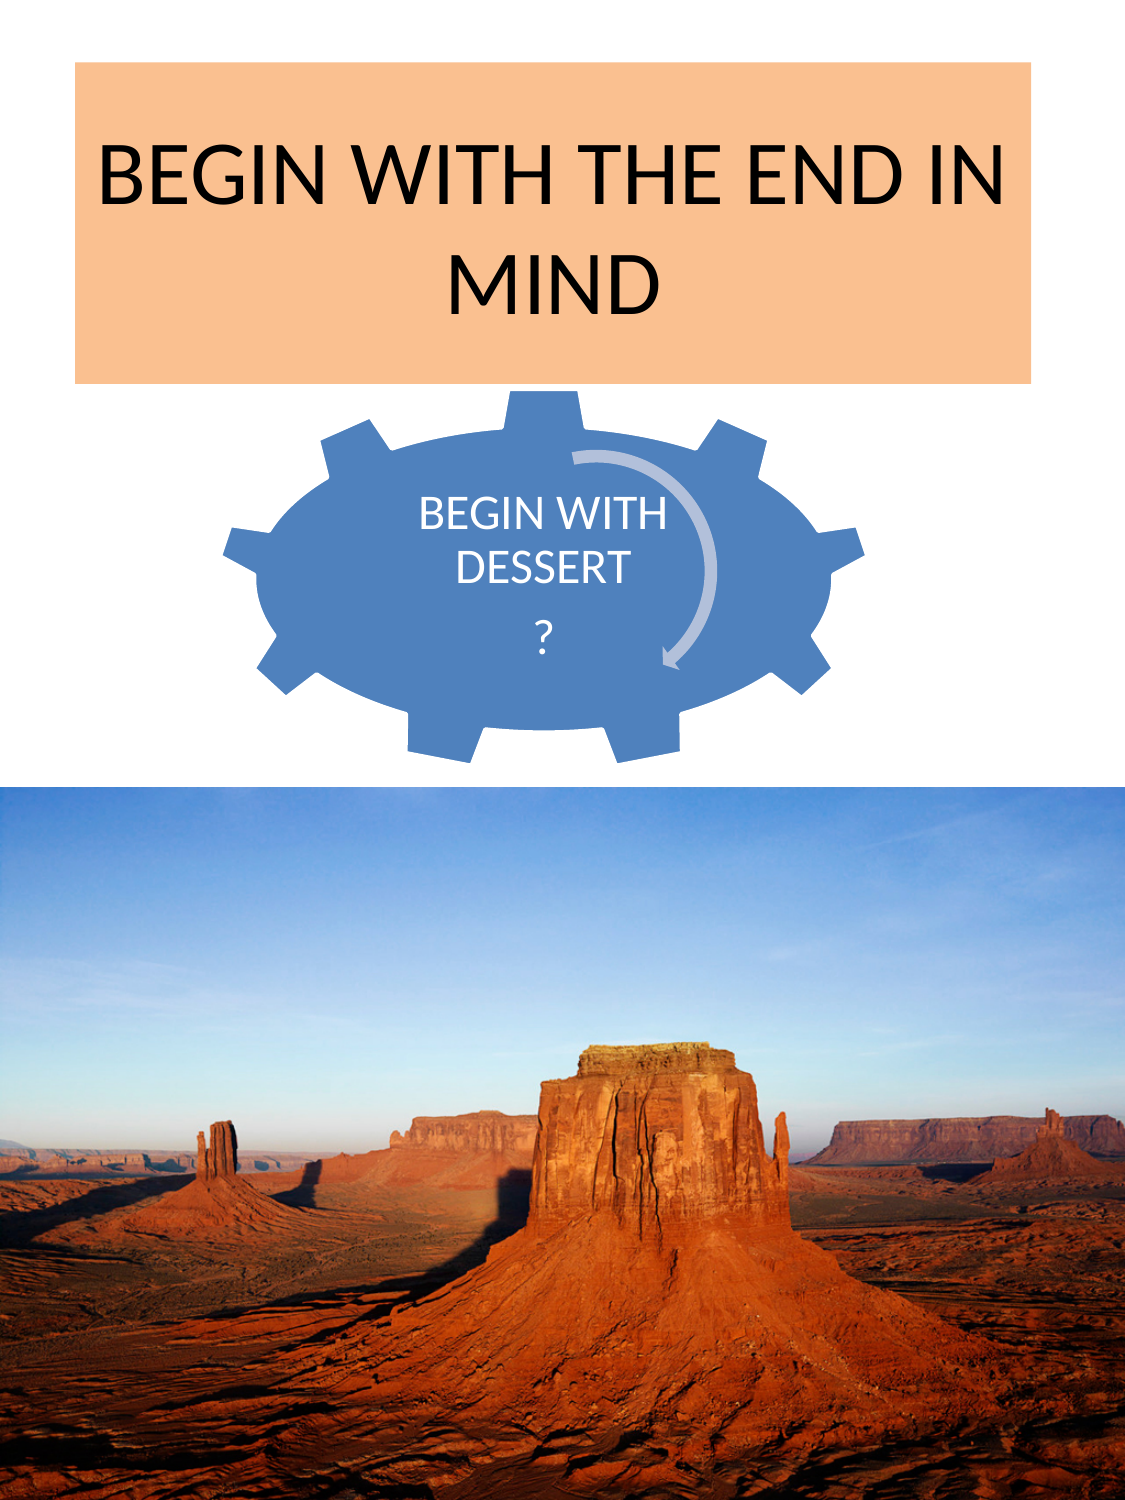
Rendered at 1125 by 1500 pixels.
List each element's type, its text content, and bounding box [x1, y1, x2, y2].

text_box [174, 387, 963, 772]
title BEGIN WITH THE END IN MIND [75, 62, 1032, 384]
picture [0, 787, 1125, 1500]
